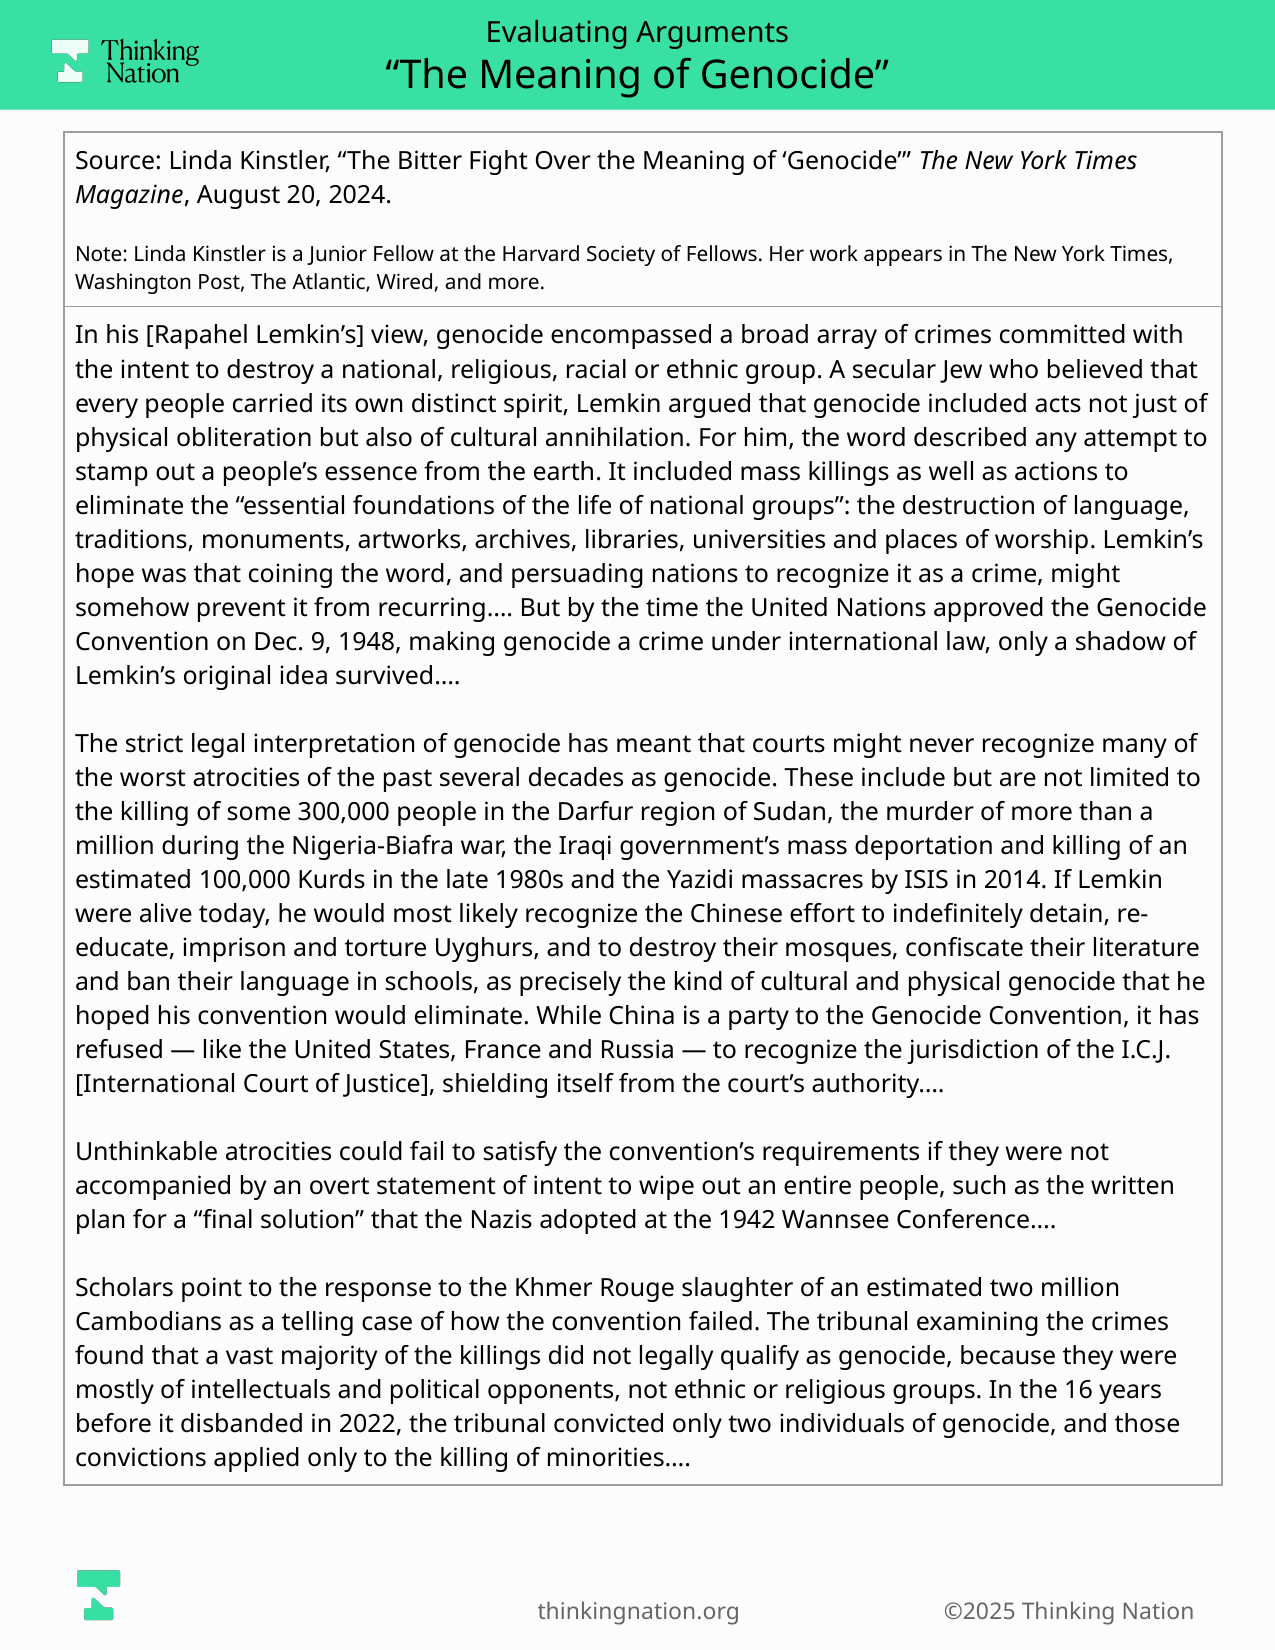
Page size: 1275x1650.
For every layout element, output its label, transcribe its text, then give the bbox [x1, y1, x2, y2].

text_box Evaluating Arguments “The Meaning of Genocide” [0, 0, 1275, 110]
picture [35, 25, 205, 96]
text_box thinkingnation.org [488, 1580, 790, 1632]
text_box ©2025 Thinking Nation [909, 1580, 1211, 1632]
table_cell In his [Rapahel Lemkin’s] view, genocide encompassed a broad array of crimes committed with the intent to destroy a national, religious, racial or ethnic group. A secular Jew who believed that every people carried its own distinct spirit, Lemkin argued that genocide included acts not just of physical obliteration but also of cultural annihilation. For him, the word described any attempt to stamp out a people’s essence from the earth. It included mass killings as well as actions to eliminate the “essential foundations of the life of national groups”: the destruction of language, traditions, monuments, artworks, archives, libraries, universities and places of worship. Lemkin’s hope was that coining the word, and persuading nations to recognize it as a crime, might somehow prevent it from recurring…. But by the time the United Nations approved the Genocide Convention on Dec. 9, 1948, making genocide a crime under international law, only a shadow of Lemkin’s original idea survived…. The strict legal interpretation of genocide has meant that courts might never recognize many of the worst atrocities of the past several decades as genocide. These include but are not limited to the killing of some 300,000 people in the Darfur region of Sudan, the murder of more than a million during the Nigeria-Biafra war, the Iraqi government’s mass deportation and killing of an estimated 100,000 Kurds in the late 1980s and the Yazidi massacres by ISIS in 2014. If Lemkin were alive today, he would most likely recognize the Chinese effort to indefinitely detain, re-educate, imprison and torture Uyghurs, and to destroy their mosques, confiscate their literature and ban their language in schools, as precisely the kind of cultural and physical genocide that he hoped his convention would eliminate. While China is a party to the Genocide Convention, it has refused — like the United States, France and Russia — to recognize the jurisdiction of the I.C.J. [International Court of Justice], shielding itself from the court’s authority…. Unthinkable atrocities could fail to satisfy the convention’s requirements if they were not accompanied by an overt statement of intent to wipe out an entire people, such as the written plan for a “final solution” that the Nazis adopted at the 1942 Wannsee Conference…. Scholars point to the response to the Khmer Rouge slaughter of an estimated two million Cambodians as a telling case of how the convention failed. The tribunal examining the crimes found that a vast majority of the killings did not legally qualify as genocide, because they were mostly of intellectuals and political opponents, not ethnic or religious groups. In the 16 years before it disbanded in 2022, the tribunal convicted only two individuals of genocide, and those convictions applied only to the killing of minorities…. [65, 307, 1221, 1484]
picture [63, 1560, 133, 1630]
table_header Source: Linda Kinstler, “The Bitter Fight Over the Meaning of ‘Genocide’” The New York Times Magazine, August 20, 2024. Note: Linda Kinstler is a Junior Fellow at the Harvard Society of Fellows. Her work appears in The New York Times, Washington Post, The Atlantic, Wired, and more. [65, 133, 1221, 306]
